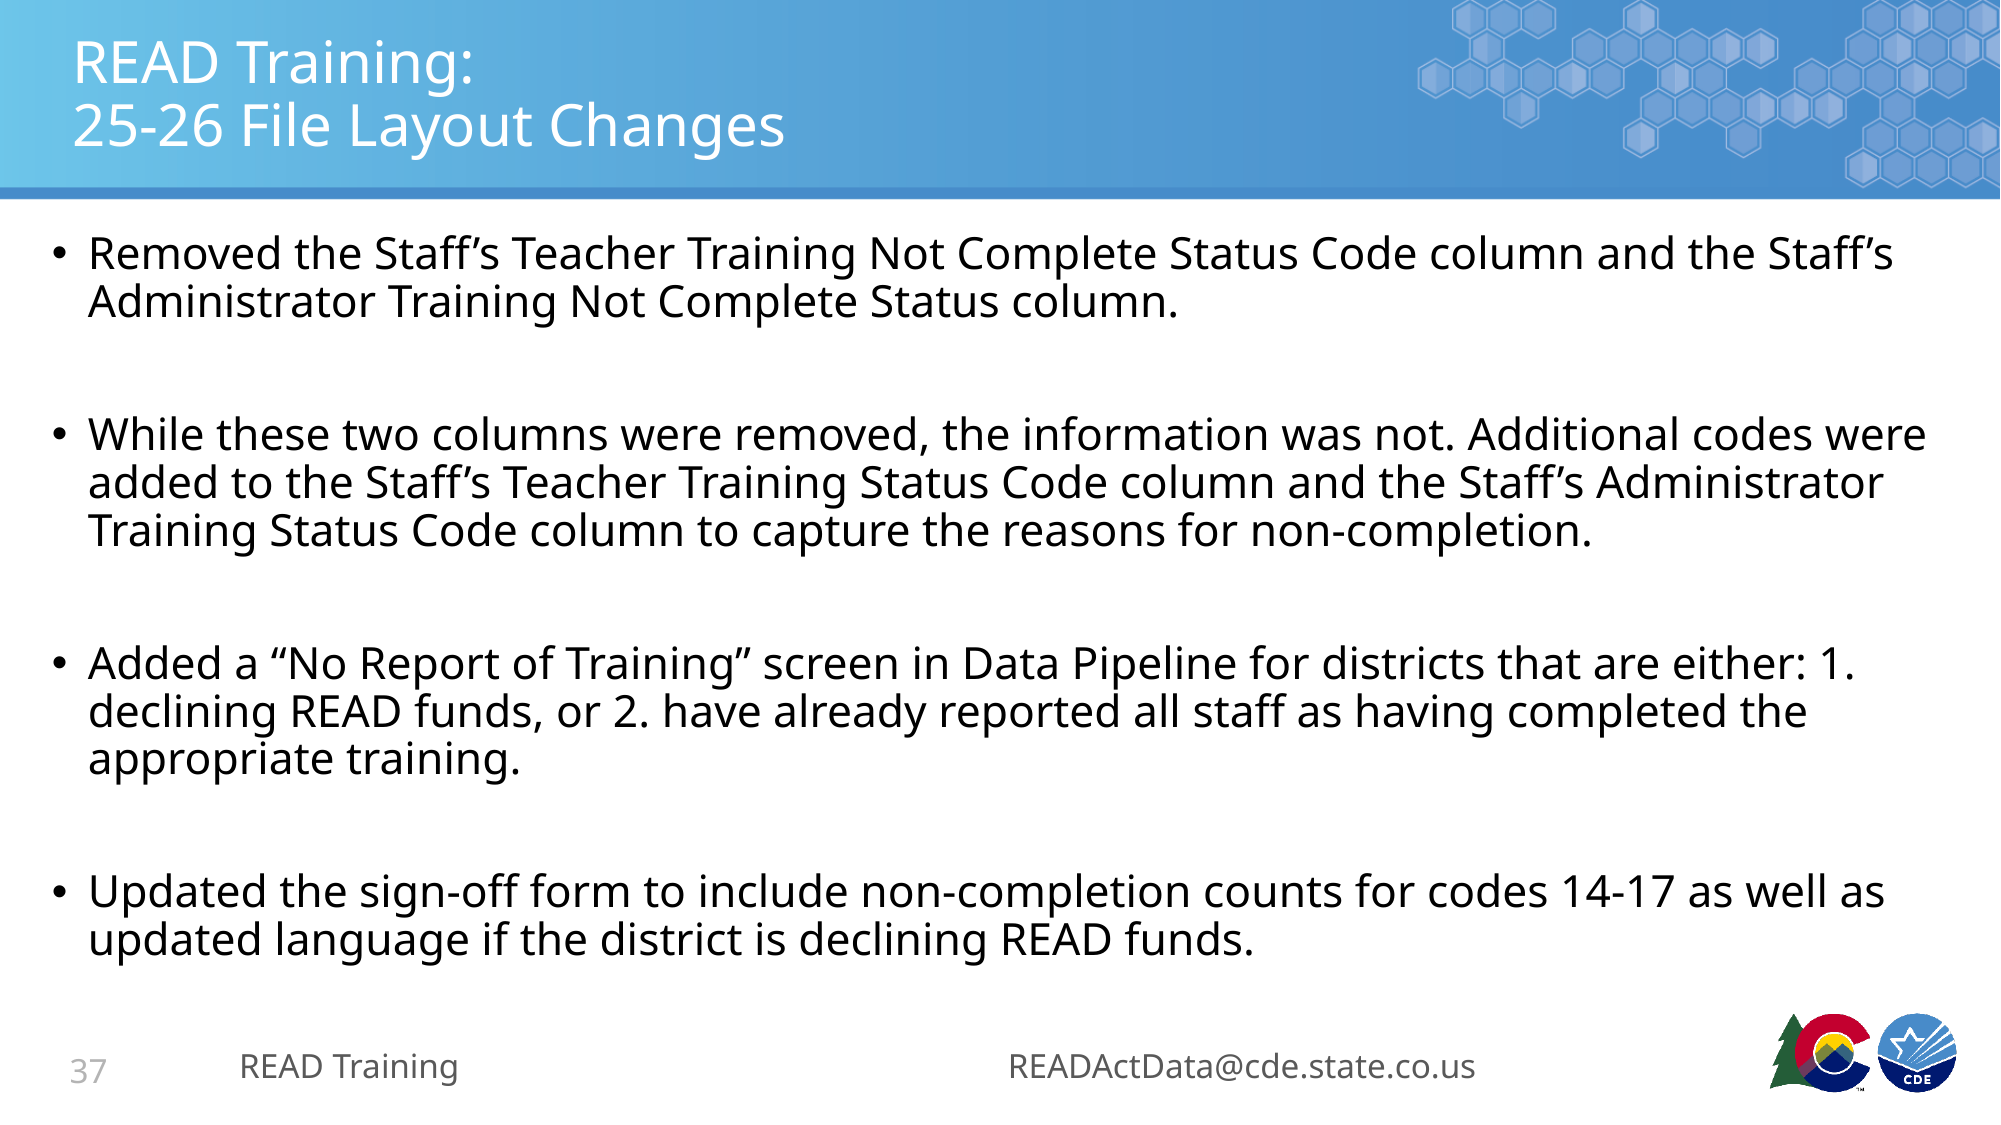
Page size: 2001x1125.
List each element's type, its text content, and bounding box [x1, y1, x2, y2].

list READActData@cde.state.co.us [992, 1042, 1714, 1103]
list Removed the Staff’s Teacher Training Not Complete Status Code column and the Staff’s Administrator Training Not Complete Status column. While these two columns were removed, the information was not. Additional codes were added to the Staff’s Teacher Training Status Code column and the Staff’s Administrator Training Status Code column to capture the reasons for non-completion. Added a “No Report of Training” screen in Data Pipeline for districts that are either: 1. declining READ funds, or 2. have already reported all staff as having completed the appropriate training. Updated the sign-off form to include non-completion counts for codes 14-17 as well as updated language if the district is declining READ funds. [51, 230, 1959, 969]
list READ Training [224, 1042, 960, 1103]
picture [1768, 1012, 1957, 1093]
slide_number 37 [54, 1042, 191, 1103]
picture [0, 0, 2000, 200]
title READ Training: 25-26 File Layout Changes [72, 33, 1396, 182]
